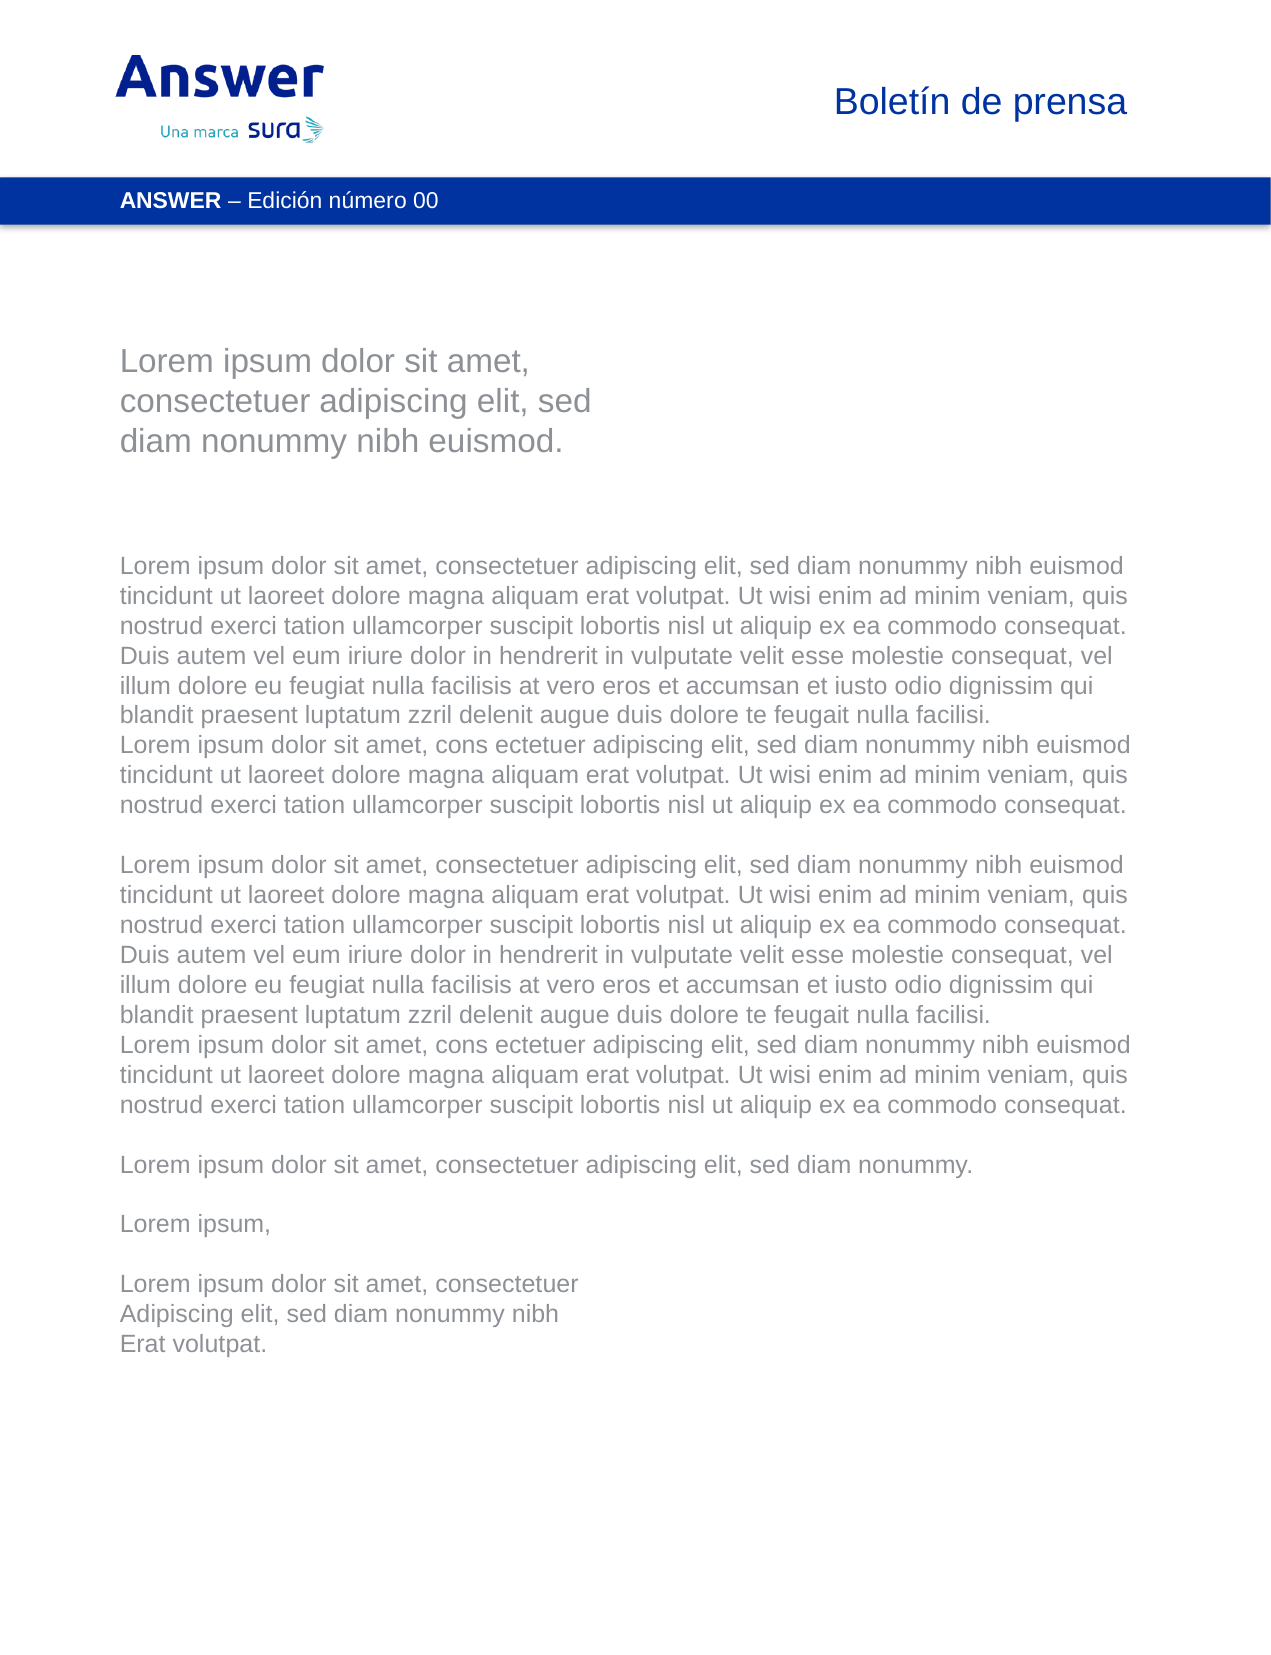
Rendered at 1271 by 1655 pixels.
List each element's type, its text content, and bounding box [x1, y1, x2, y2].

picture [115, 55, 324, 143]
text_box ANSWER – Edición número 00 [103, 177, 659, 222]
text_box Lorem ipsum dolor sit amet, consectetuer adipiscing elit, sed diam nonummy nibh euismod. [103, 331, 659, 467]
text_box [0, 177, 1271, 225]
text_box Lorem ipsum dolor sit amet, consectetuer adipiscing elit, sed diam nonummy nibh euismod tincidunt ut laoreet dolore magna aliquam erat volutpat. Ut wisi enim ad minim veniam, quis nostrud exerci tation ullamcorper suscipit lobortis nisl ut aliquip ex ea commodo consequat. Duis autem vel eum iriure dolor in hendrerit in vulputate velit esse molestie consequat, vel illum dolore eu feugiat nulla facilisis at vero eros et accumsan et iusto odio dignissim qui blandit praesent luptatum zzril delenit augue duis dolore te feugait nulla facilisi. Lorem ipsum dolor sit amet, cons ectetuer adipiscing elit, sed diam nonummy nibh euismod tincidunt ut laoreet dolore magna aliquam erat volutpat. Ut wisi enim ad minim veniam, quis nostrud exerci tation ullamcorper suscipit lobortis nisl ut aliquip ex ea commodo consequat. Lorem ipsum dolor sit amet, consectetuer adipiscing elit, sed diam nonummy nibh euismod tincidunt ut laoreet dolore magna aliquam erat volutpat. Ut wisi enim ad minim veniam, quis nostrud exerci tation ullamcorper suscipit lobortis nisl ut aliquip ex ea commodo consequat. Duis autem vel eum iriure dolor in hendrerit in vulputate velit esse molestie consequat, vel illum dolore eu feugiat nulla facilisis at vero eros et accumsan et iusto odio dignissim qui blandit praesent luptatum zzril delenit augue duis dolore te feugait nulla facilisi. Lorem ipsum dolor sit amet, cons ectetuer adipiscing elit, sed diam nonummy nibh euismod tincidunt ut laoreet dolore magna aliquam erat volutpat. Ut wisi enim ad minim veniam, quis nostrud exerci tation ullamcorper suscipit lobortis nisl ut aliquip ex ea commodo consequat. Lorem ipsum dolor sit amet, consectetuer adipiscing elit, sed diam nonummy. Lorem ipsum, Lorem ipsum dolor sit amet, consectetuer Adipiscing elit, sed diam nonummy nibh Erat volutpat. [103, 541, 1180, 1366]
text_box Boletín de prensa [588, 68, 1144, 130]
